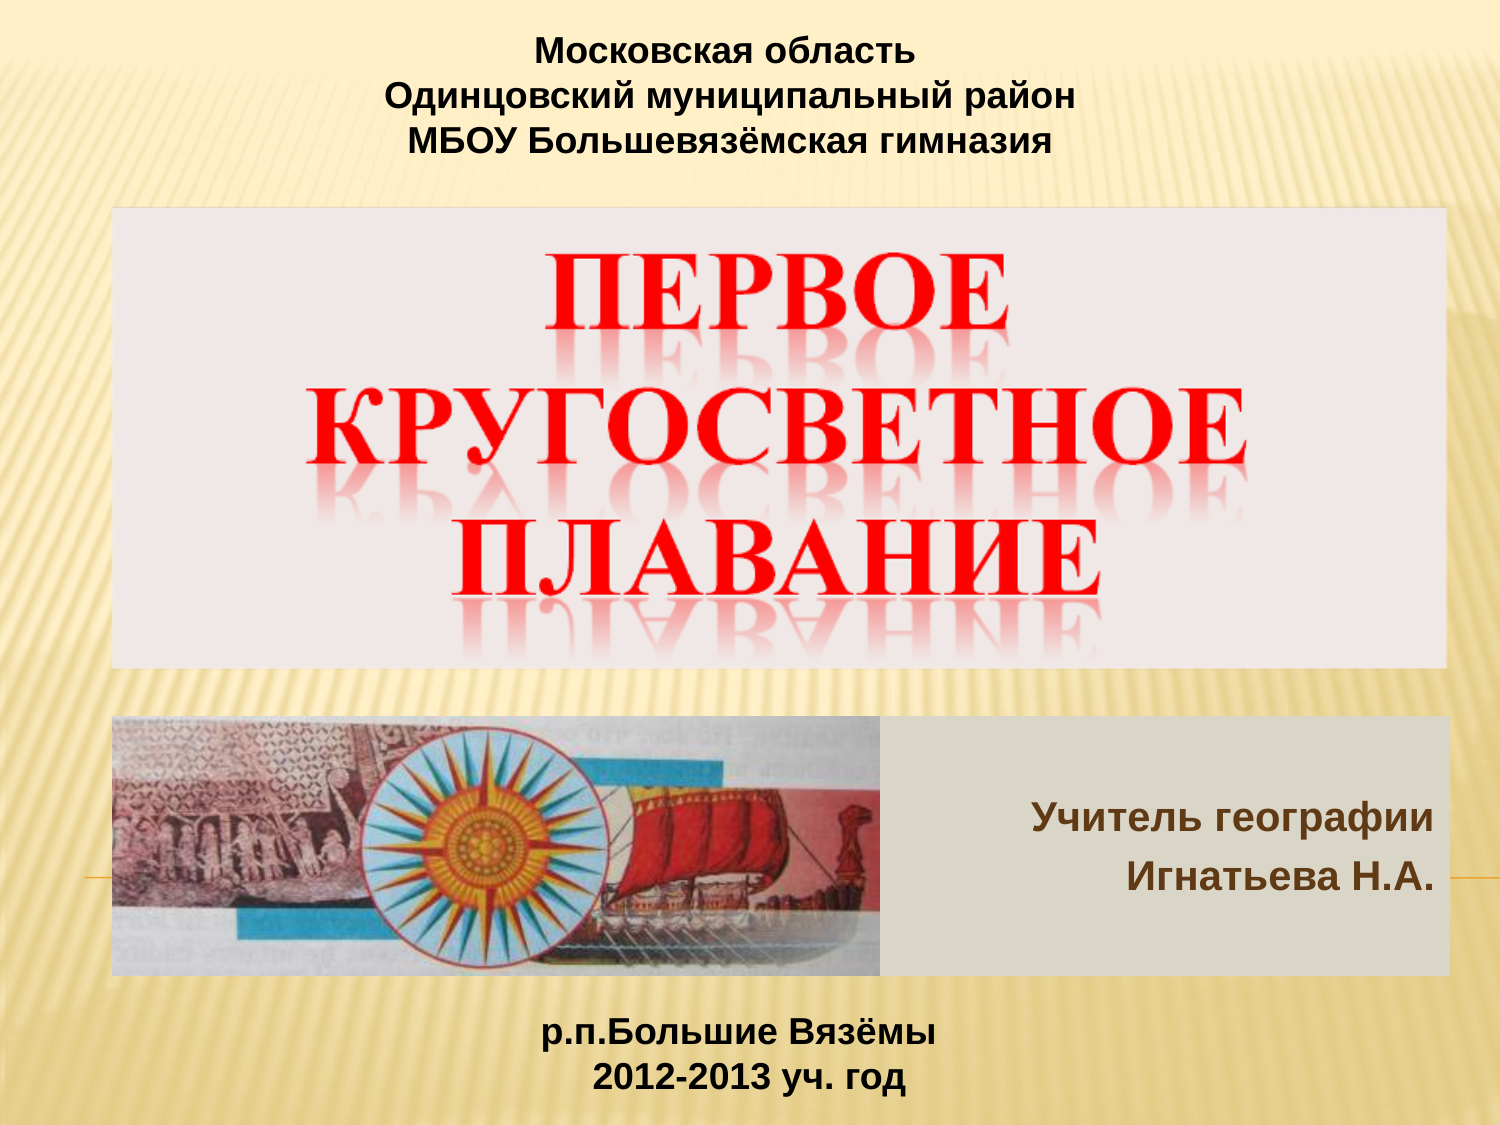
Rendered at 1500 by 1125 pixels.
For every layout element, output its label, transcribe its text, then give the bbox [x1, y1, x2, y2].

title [111, 183, 1449, 732]
subtitle Учитель географии Игнатьева Н.А. [888, 746, 1451, 977]
text_box р.п.Большие Вязёмы 2012-2013 уч. год [419, 999, 1069, 1105]
picture [111, 715, 881, 977]
text_box Московская область Одинцовский муниципальный район МБОУ Большевязёмская гимназия [334, 18, 1117, 169]
